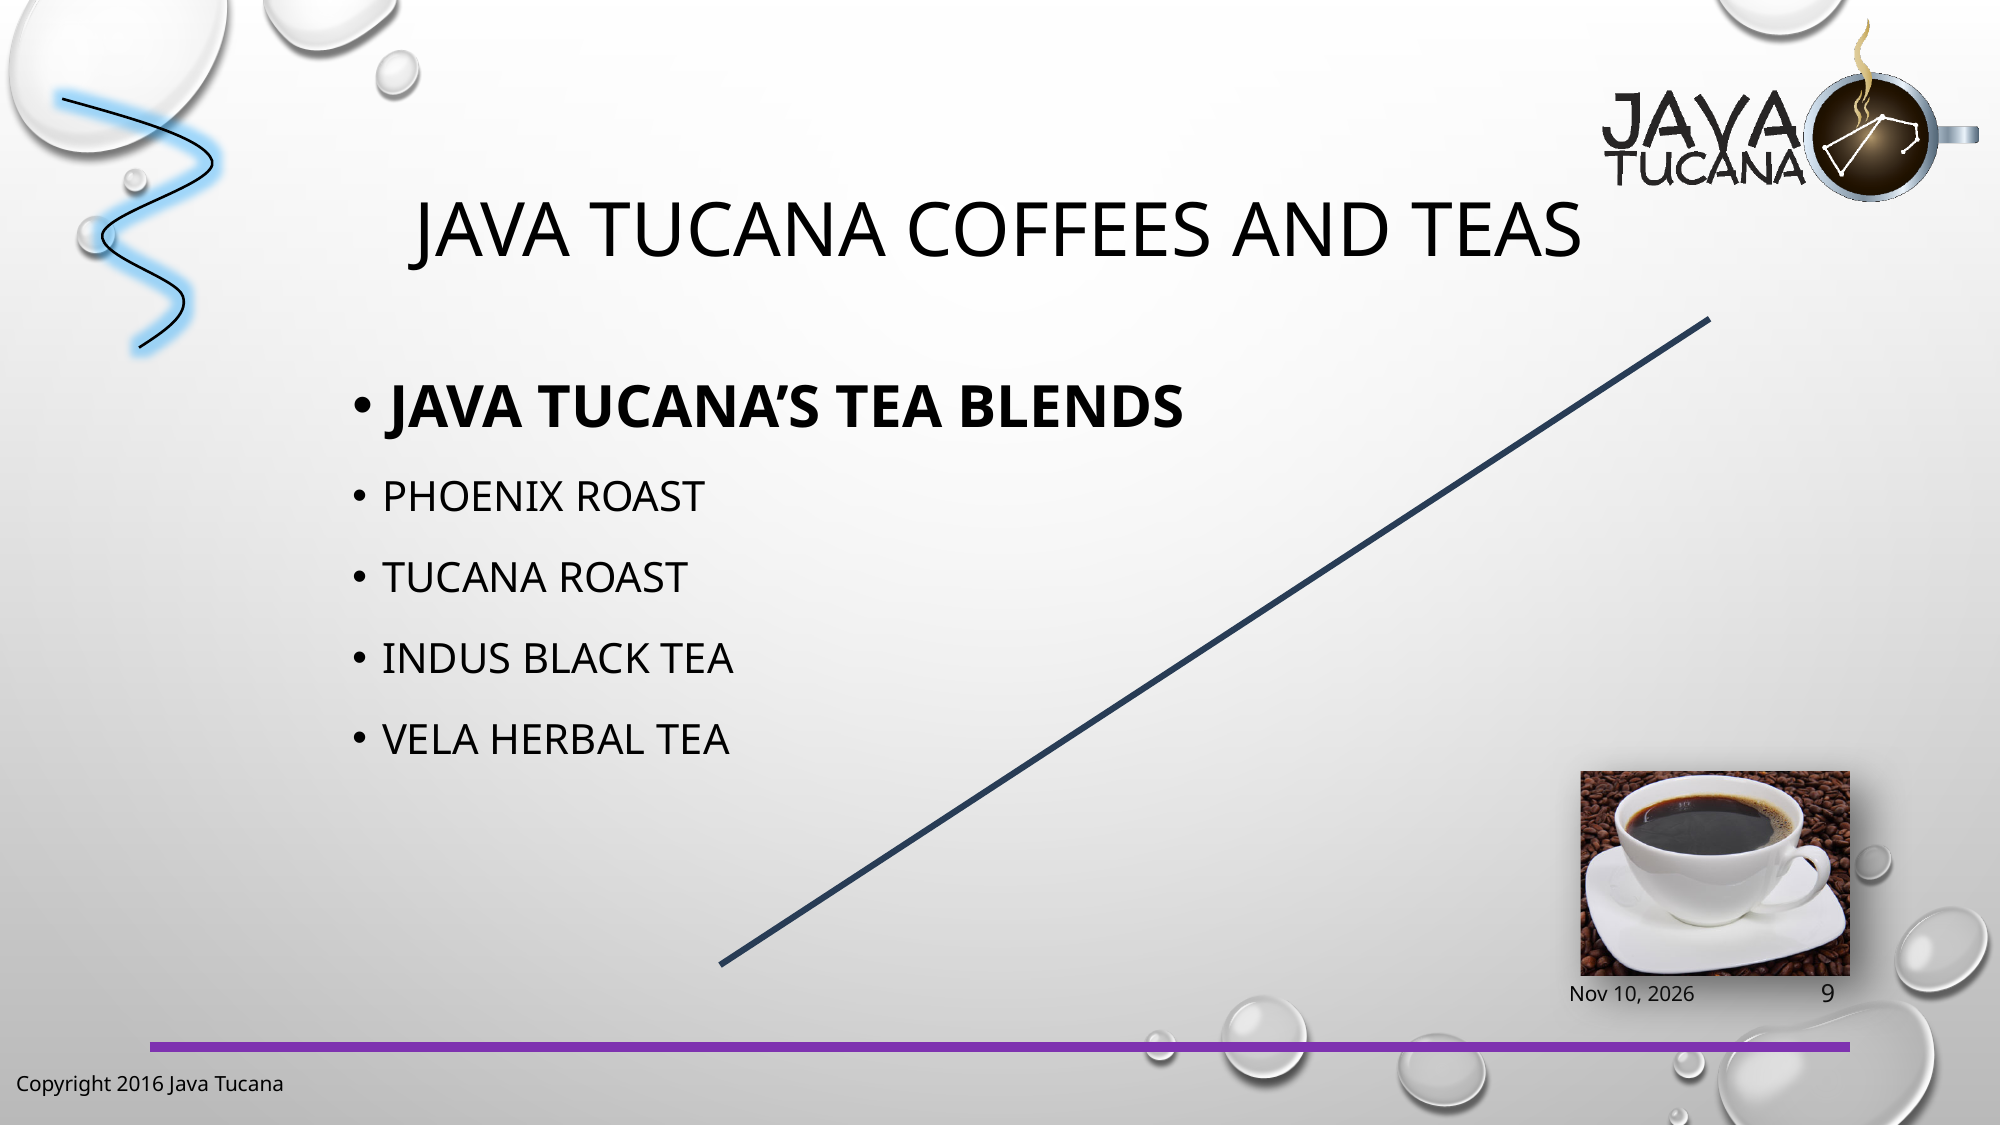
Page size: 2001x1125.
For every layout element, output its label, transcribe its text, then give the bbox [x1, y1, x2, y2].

title Java Tucana Coffees and Teas [149, 101, 1851, 364]
slide_number 9 [1724, 965, 1851, 1025]
footer Copyright 2016 Java Tucana [1, 1055, 1096, 1116]
picture [0, 0, 2000, 1125]
slide_number 25-May-16 [1259, 973, 1710, 1025]
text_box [719, 318, 1710, 966]
list Java Tucana’s tea blends Phoenix Roast Tucana Roast Indus black tea Vela herbal tea [337, 347, 1259, 1008]
